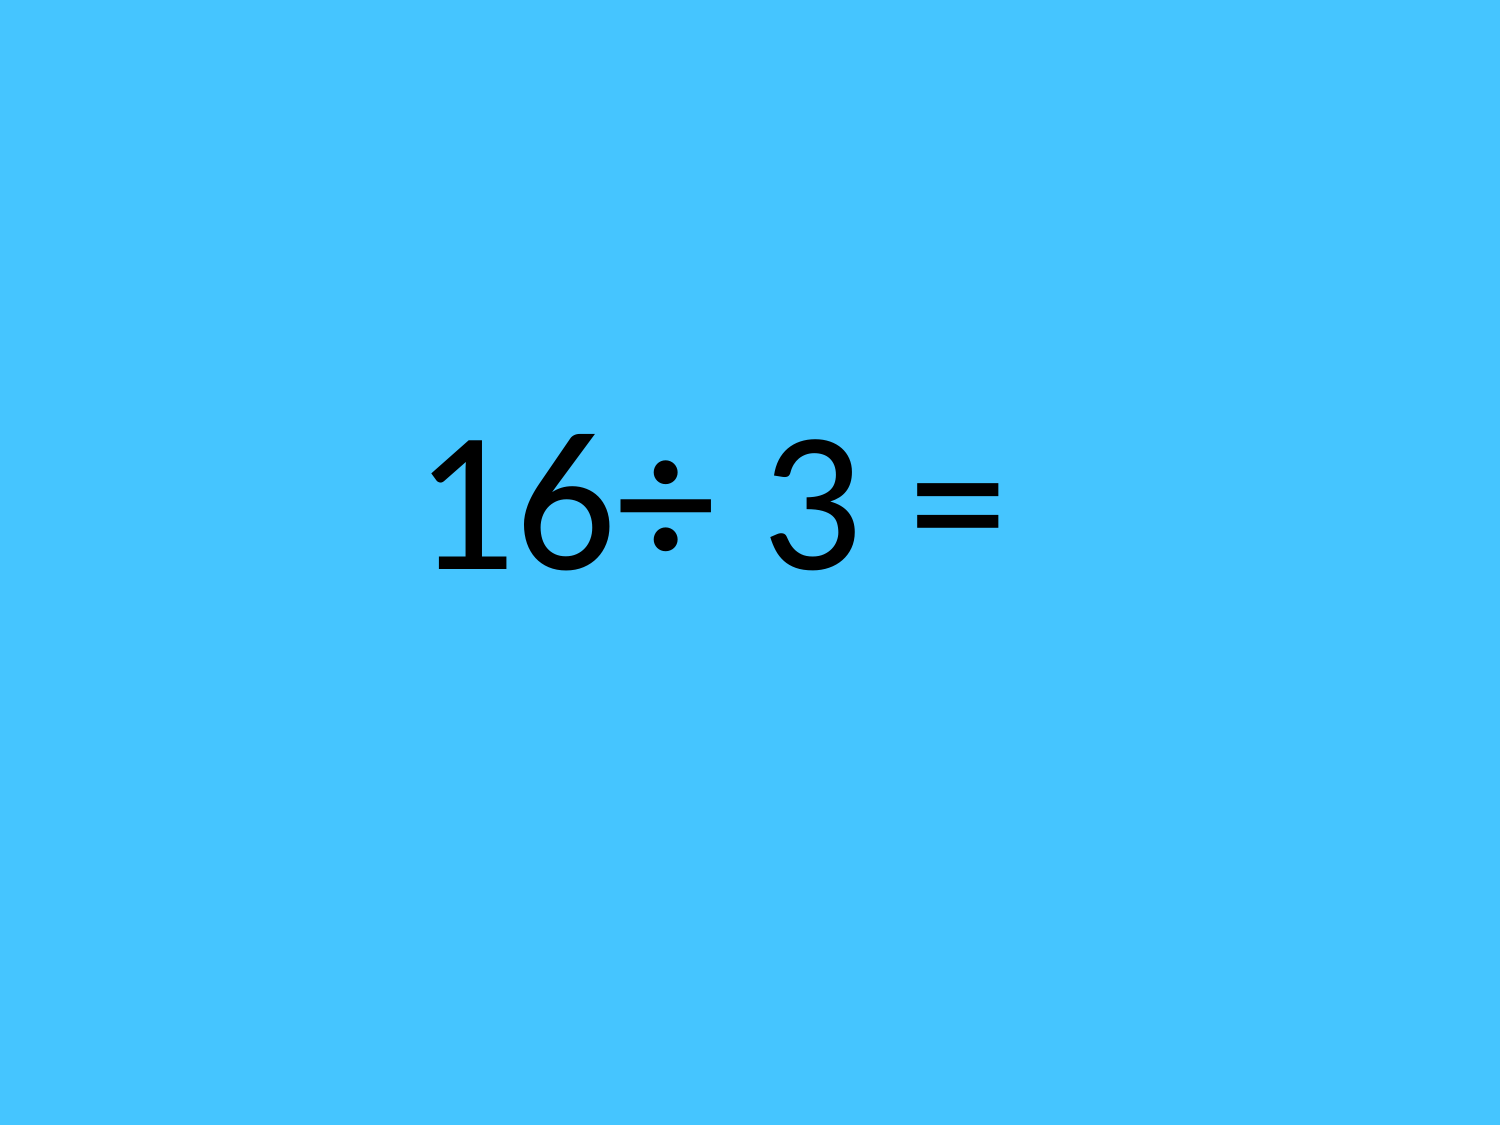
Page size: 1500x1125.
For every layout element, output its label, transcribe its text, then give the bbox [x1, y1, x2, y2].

text_box 16÷ 3 = [399, 362, 1138, 618]
